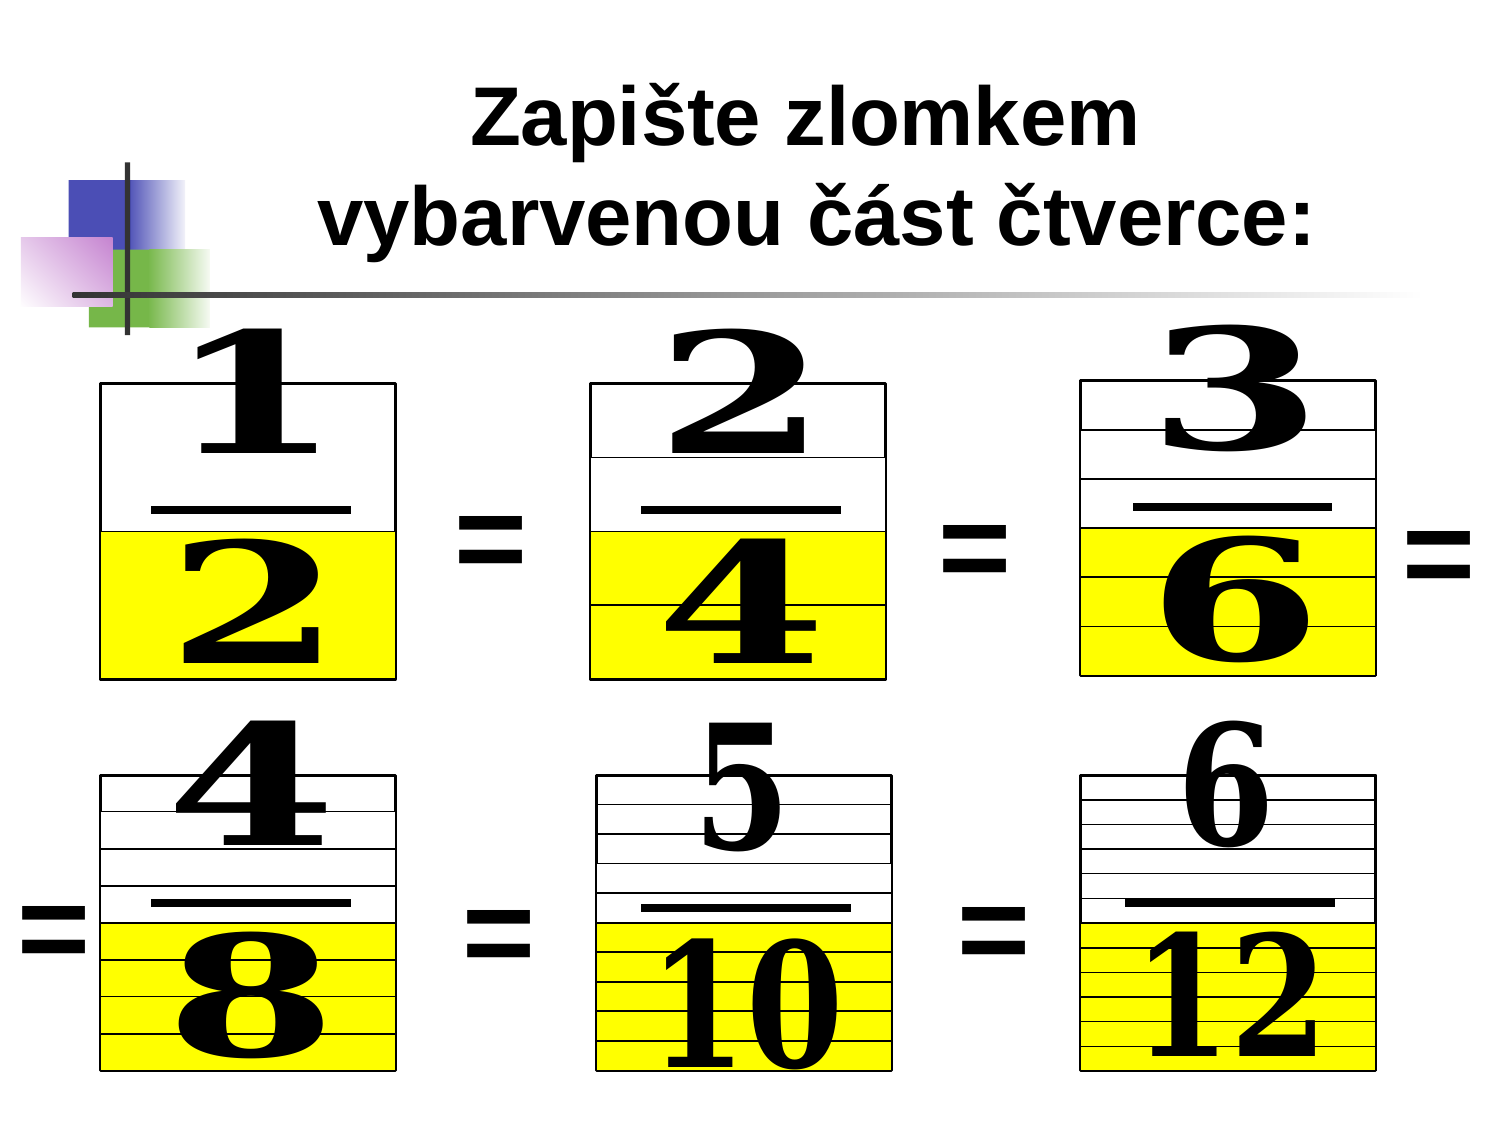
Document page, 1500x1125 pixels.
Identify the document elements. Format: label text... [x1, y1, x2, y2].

text_box [1088, 922, 1376, 948]
text_box [1088, 973, 1171, 997]
text_box [1080, 528, 1376, 578]
text_box [713, 953, 765, 982]
text_box [832, 1012, 892, 1041]
text_box [596, 835, 892, 864]
text_box [148, 849, 396, 887]
text_box [1303, 973, 1376, 997]
text_box = [439, 449, 584, 615]
text_box [100, 1034, 396, 1071]
text_box [282, 960, 396, 996]
text_box [295, 775, 396, 811]
text_box [1080, 479, 1376, 528]
text_box [1080, 627, 1376, 676]
text_box Zapište zlomkem vybarvenou část čtverce: [263, 55, 1371, 270]
text_box [596, 804, 752, 835]
text_box [1257, 1022, 1306, 1035]
text_box [769, 775, 892, 804]
text_box [231, 960, 271, 986]
text_box [198, 775, 250, 802]
text_box = [924, 457, 1069, 623]
text_box [835, 982, 892, 1012]
text_box [596, 894, 892, 922]
text_box [100, 531, 396, 680]
text_box [1197, 1022, 1256, 1047]
text_box [303, 996, 396, 1034]
text_box [596, 982, 687, 1012]
text_box [148, 887, 396, 922]
text_box [1197, 948, 1287, 973]
text_box [100, 775, 201, 811]
text_box [596, 1012, 687, 1041]
text_box [226, 996, 275, 1034]
text_box [1274, 997, 1376, 1022]
text_box [1197, 973, 1287, 997]
text_box [1310, 948, 1376, 973]
text_box [1080, 1047, 1376, 1071]
text_box [1080, 578, 1168, 627]
text_box [596, 922, 892, 953]
text_box [590, 606, 886, 680]
text_box [590, 457, 886, 532]
text_box [1080, 997, 1171, 1022]
text_box [713, 982, 754, 1012]
text_box [100, 811, 396, 849]
text_box [1080, 775, 1376, 922]
text_box [713, 1012, 758, 1041]
text_box [780, 1012, 809, 1041]
text_box [780, 982, 809, 1012]
text_box [1088, 948, 1171, 973]
text_box [825, 953, 892, 982]
text_box [1209, 578, 1376, 627]
text_box [148, 922, 396, 960]
text_box [1197, 997, 1280, 1022]
text_box [1080, 380, 1256, 429]
text_box [596, 775, 752, 804]
text_box [596, 1041, 892, 1071]
text_box [100, 996, 199, 1034]
text_box = [1387, 463, 1500, 629]
text_box [100, 383, 396, 531]
text_box [1261, 380, 1376, 429]
text_box [781, 953, 809, 982]
text_box = [447, 842, 593, 1008]
text_box [1080, 1022, 1171, 1047]
text_box [590, 532, 886, 606]
text_box = [2, 838, 148, 1004]
text_box = [942, 839, 1088, 1005]
text_box [148, 960, 219, 996]
text_box [773, 804, 892, 835]
text_box [1080, 429, 1376, 479]
text_box [596, 864, 892, 894]
text_box [1315, 1022, 1376, 1047]
text_box [590, 383, 886, 457]
text_box [596, 953, 687, 982]
